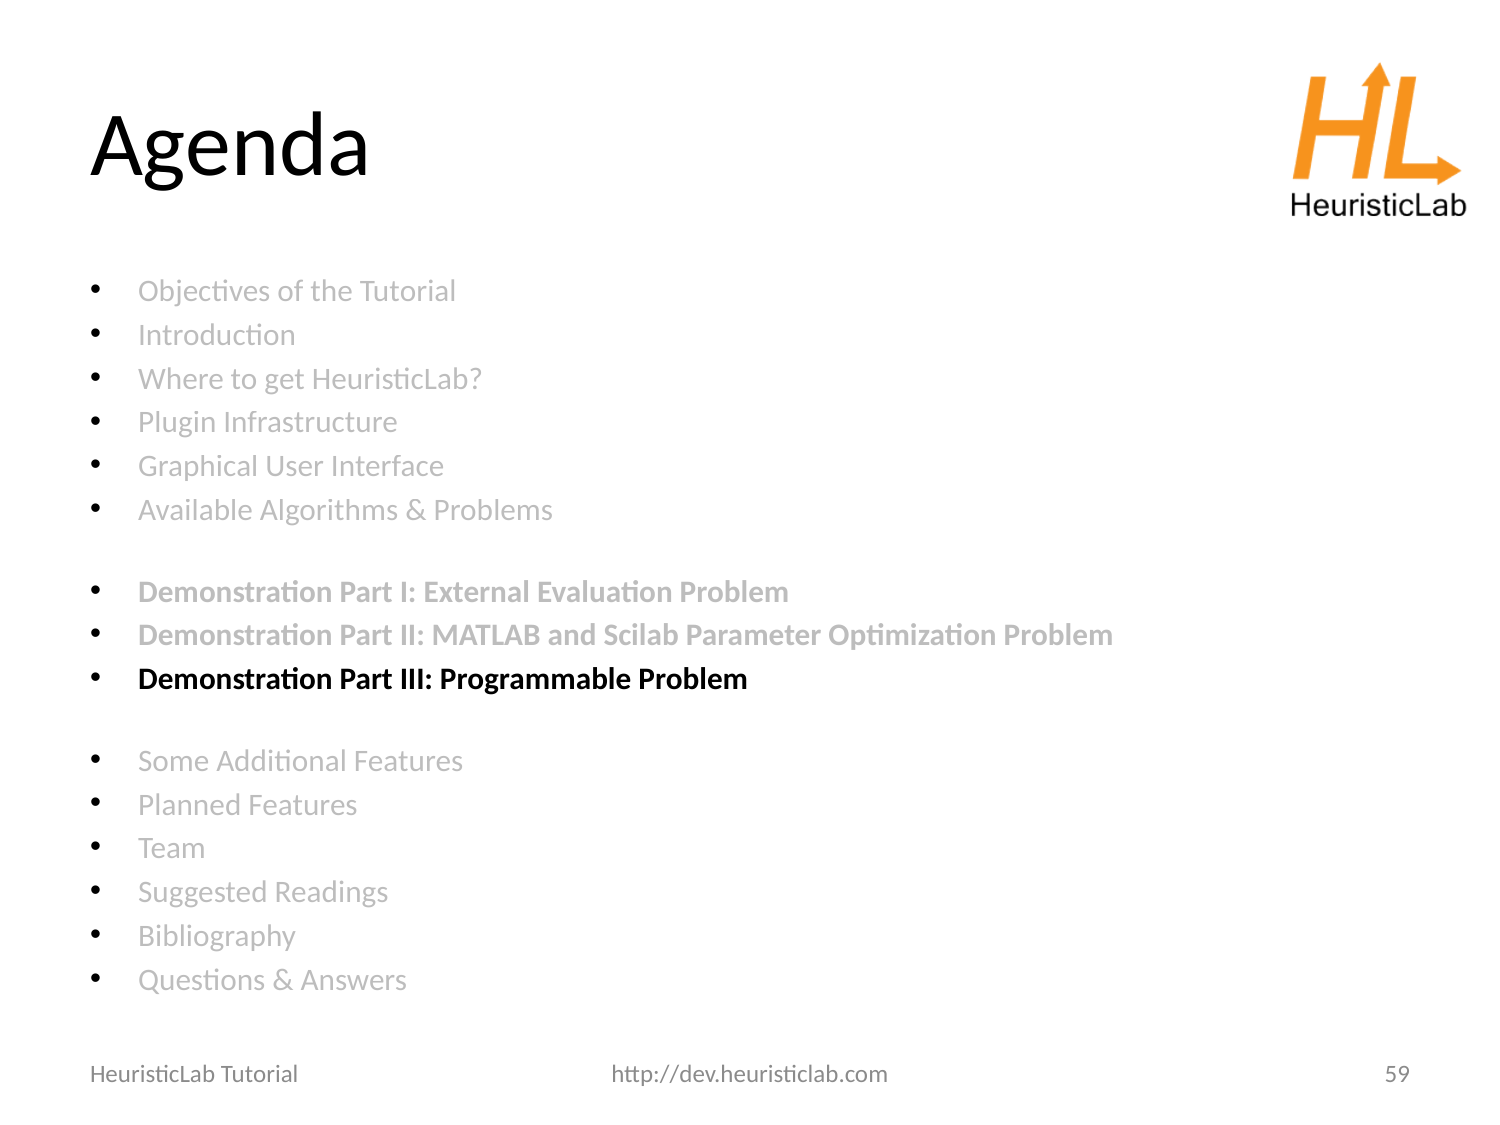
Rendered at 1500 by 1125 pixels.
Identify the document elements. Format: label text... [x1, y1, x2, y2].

title Agenda [75, 45, 1282, 233]
footer http://dev.heuristiclab.com [512, 1042, 988, 1103]
picture [1281, 27, 1474, 244]
list Objectives of the Tutorial Introduction Where to get HeuristicLab? Plugin Infrastructure Graphical User Interface Available Algorithms & Problems Demonstration Part I: External Evaluation Problem Demonstration Part II: MATLAB and Scilab Parameter Optimization Problem Demonstration Part III: Programmable Problem Some Additional Features Planned Features Team Suggested Readings Bibliography Questions & Answers [75, 262, 1425, 1005]
slide_number HeuristicLab Tutorial [75, 1042, 425, 1103]
slide_number 59 [1074, 1042, 1425, 1103]
